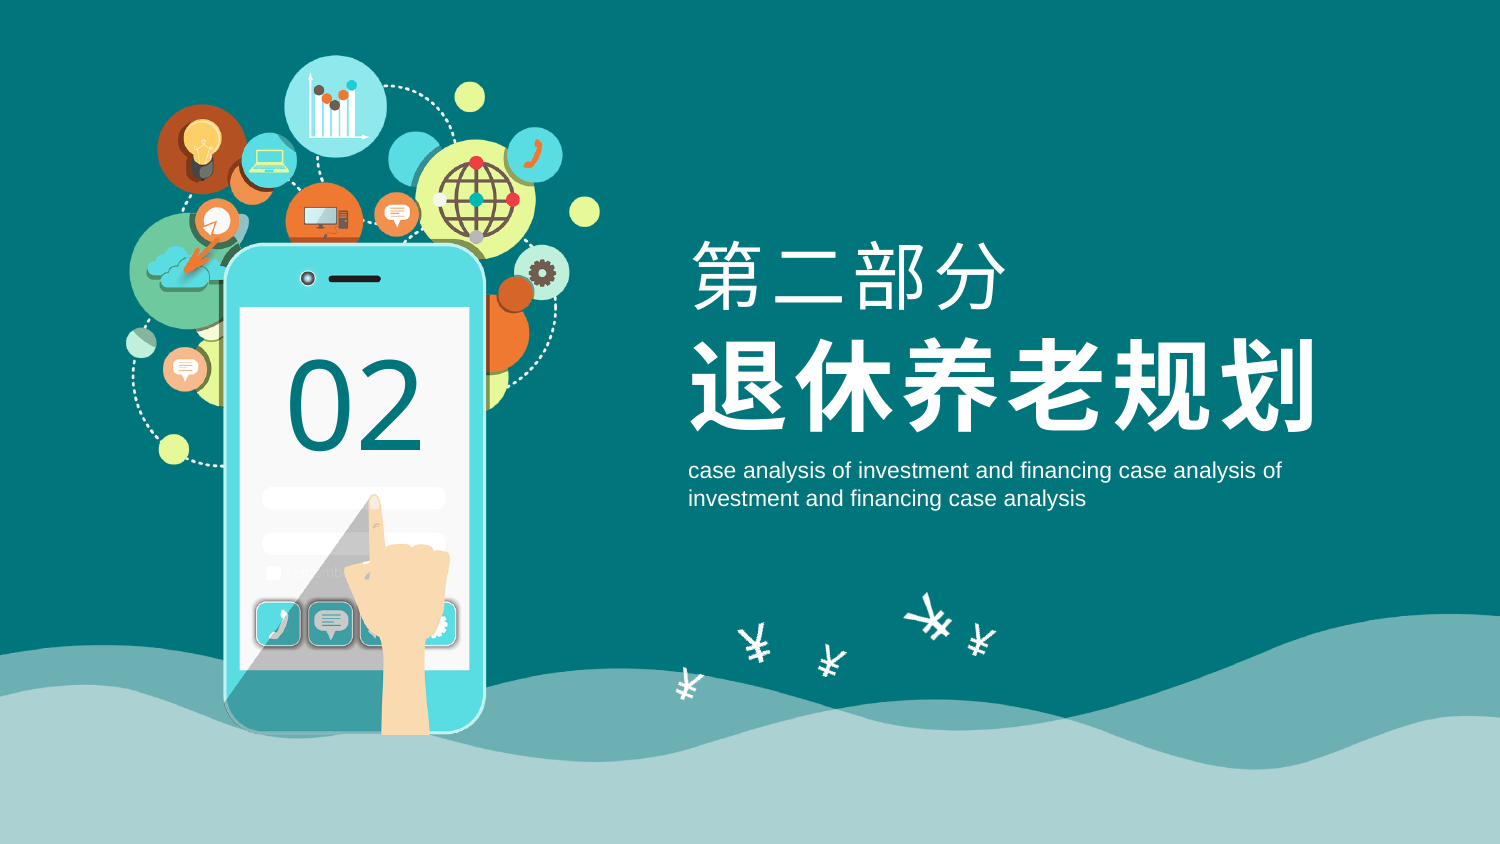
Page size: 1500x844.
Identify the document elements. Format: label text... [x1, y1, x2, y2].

picture [0, 21, 1500, 844]
text_box case analysis of investment and financing case analysis of investment and financing case analysis [673, 448, 1319, 519]
text_box 第二部分 [675, 221, 1040, 327]
text_box 退休养老规划 [673, 316, 1375, 452]
